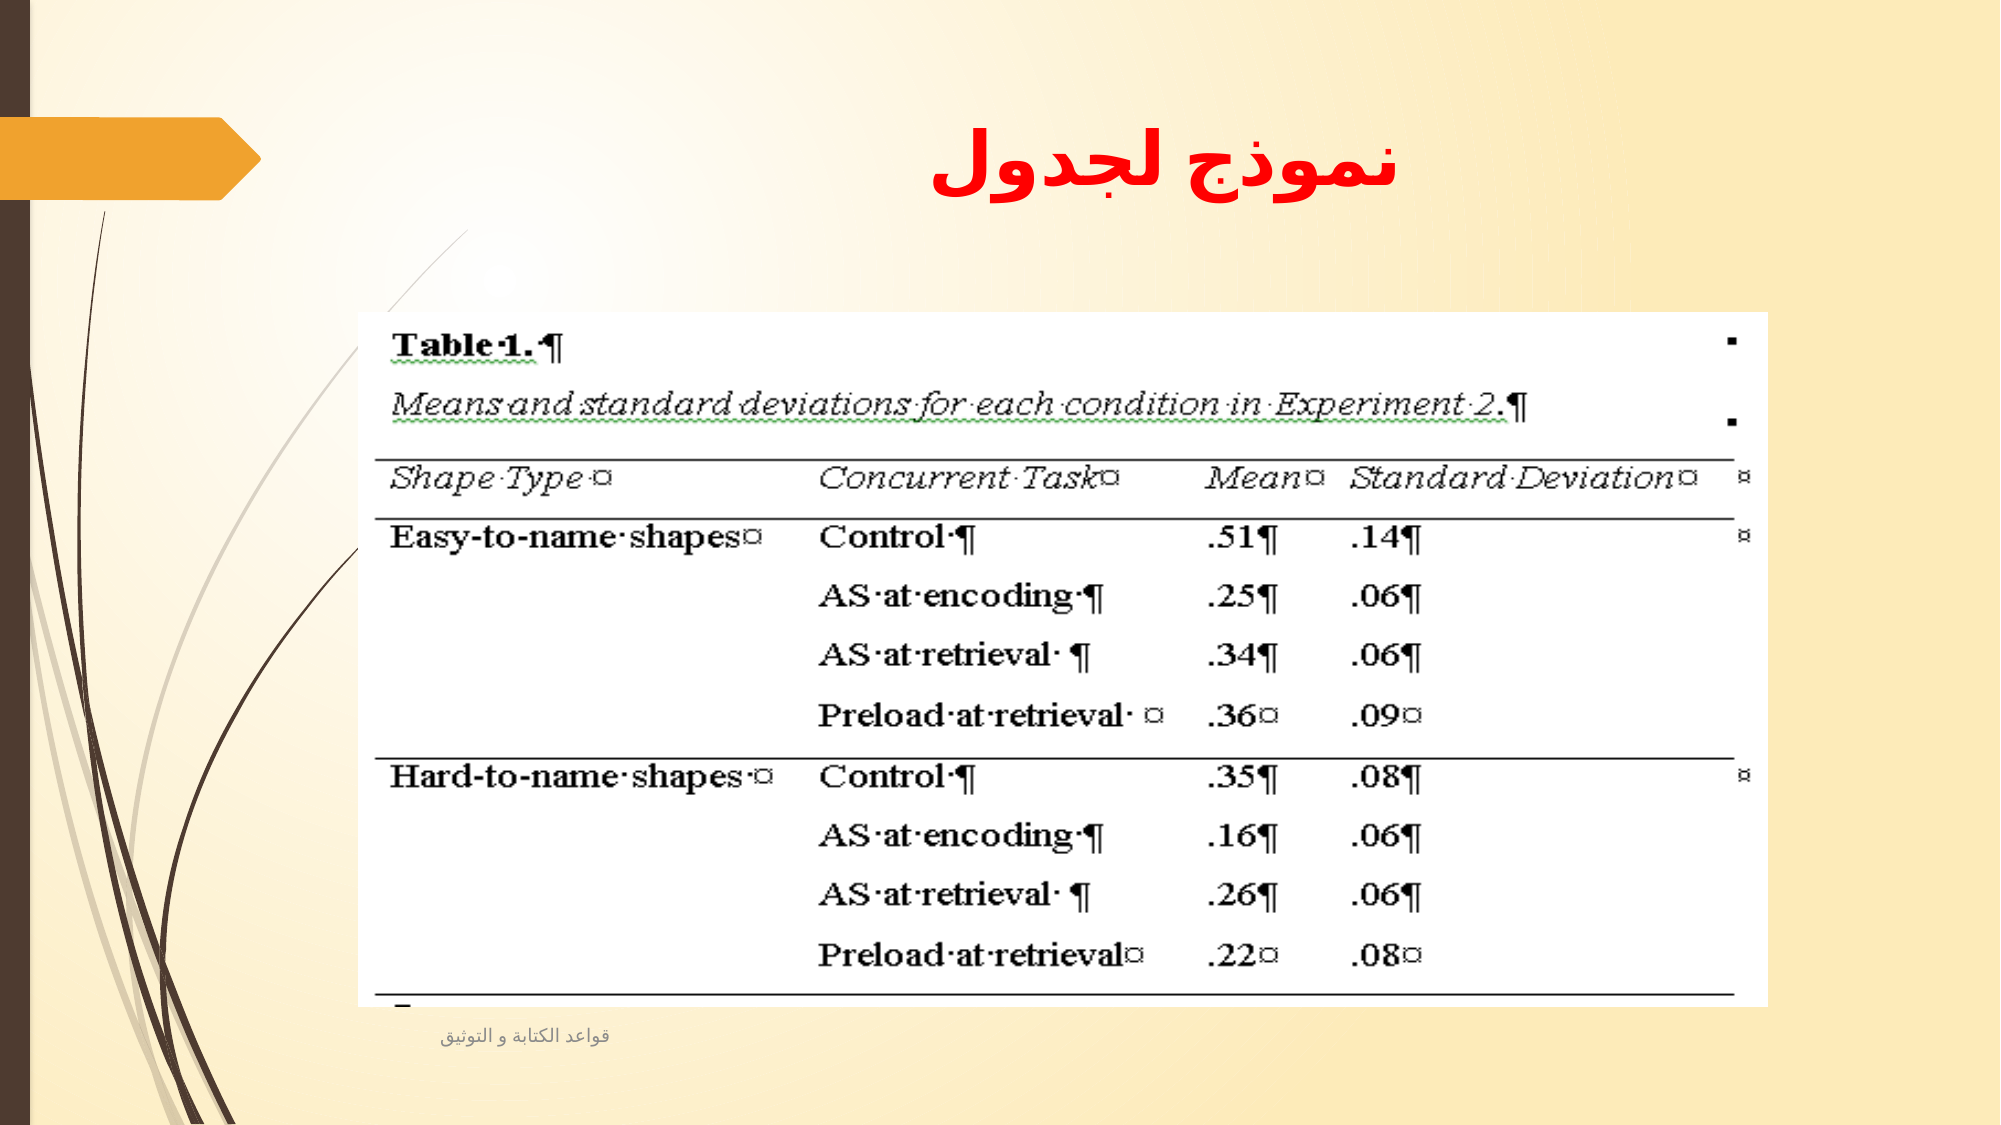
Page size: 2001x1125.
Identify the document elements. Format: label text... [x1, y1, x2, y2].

title نموذج لجدول [425, 102, 1888, 313]
footer قواعد الكتابة و التوثيق [424, 1015, 1675, 1067]
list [358, 312, 1768, 1007]
